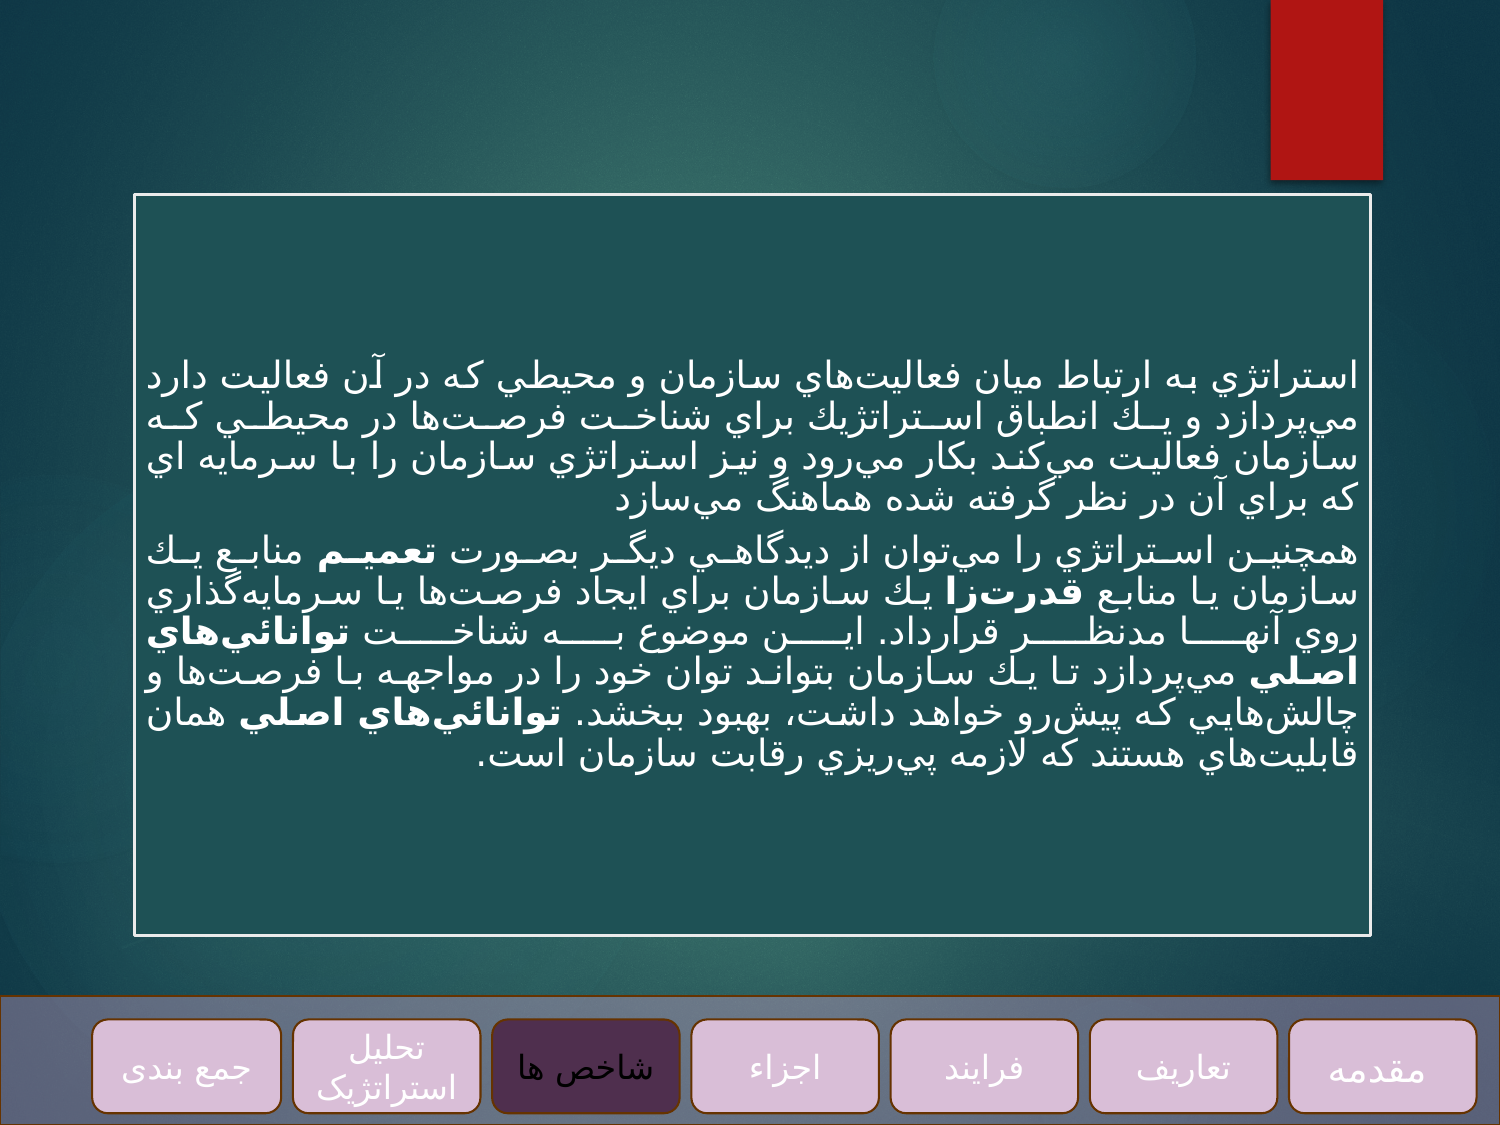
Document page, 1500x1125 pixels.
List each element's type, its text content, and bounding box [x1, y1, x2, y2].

text_box تحلیل استراتژیک [291, 1017, 483, 1115]
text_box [134, 80, 1371, 1000]
text_box اجزاء [689, 1017, 881, 1115]
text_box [1288, 1019, 1477, 1114]
text_box فرایند [888, 1017, 1080, 1115]
text_box تعاریف [1088, 1017, 1279, 1115]
text_box جمع بندی [90, 1017, 283, 1115]
text_box شاخص ها [490, 1017, 682, 1115]
text_box [0, 995, 1500, 1125]
